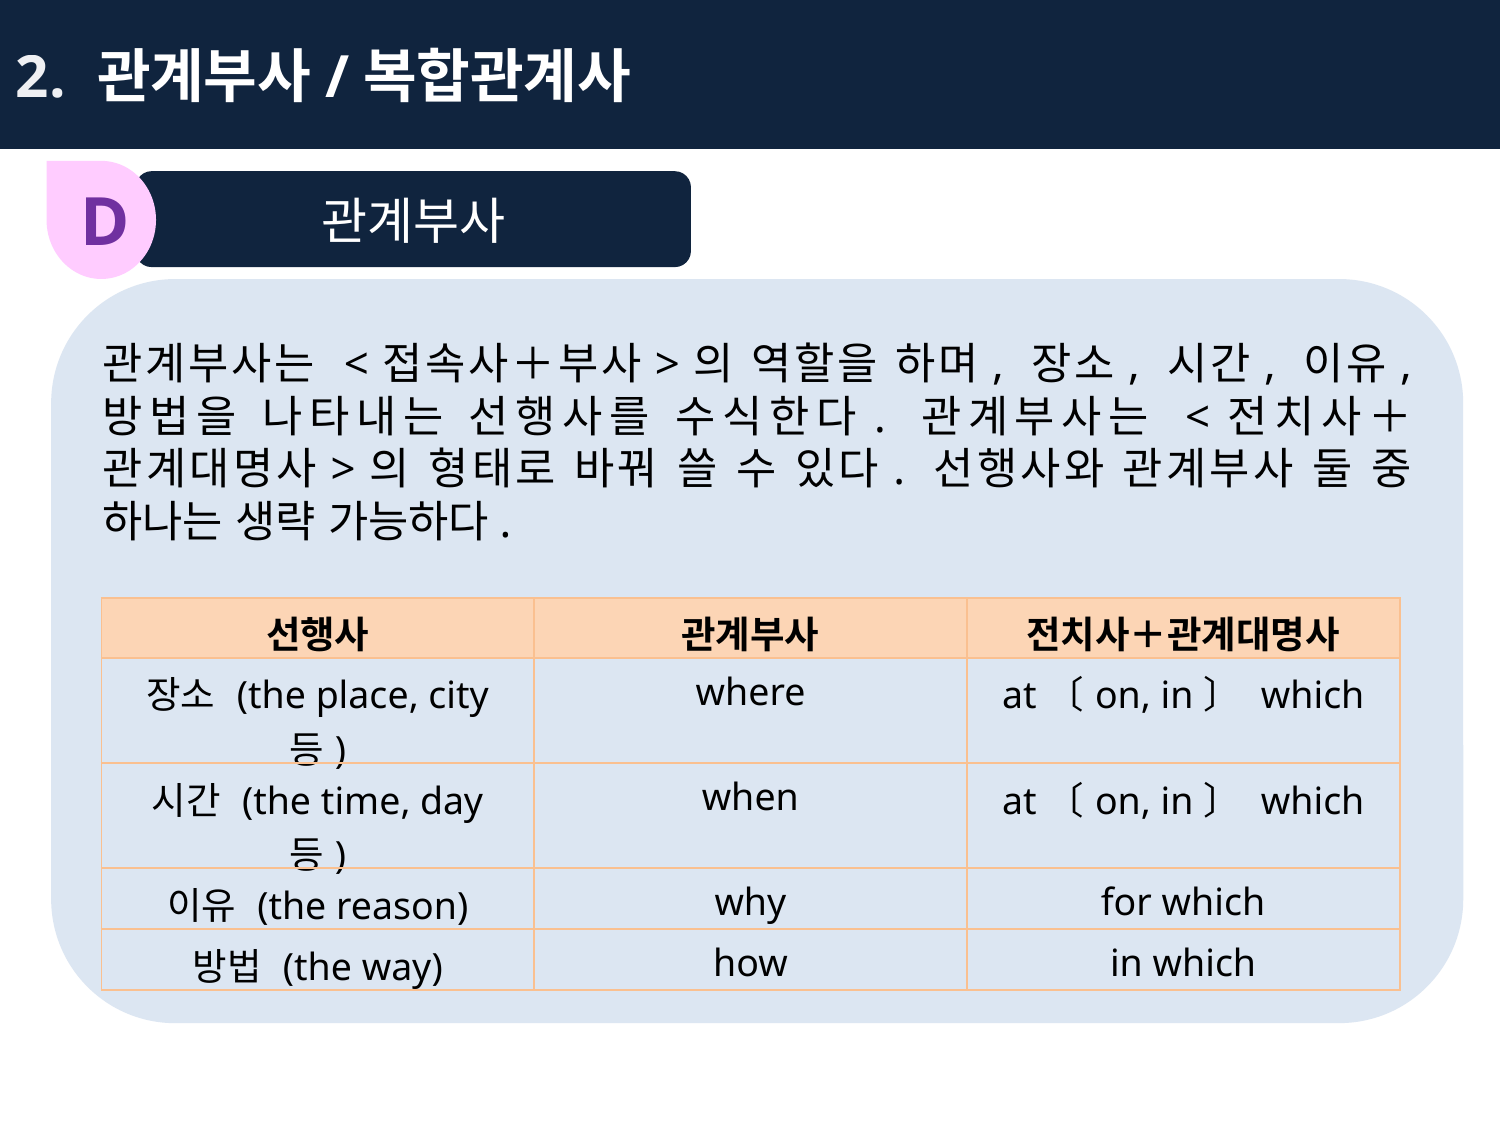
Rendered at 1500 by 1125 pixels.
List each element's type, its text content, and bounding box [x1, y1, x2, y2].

table_cell 장소 (the place, city 등) [102, 659, 533, 762]
table_cell how [535, 930, 966, 989]
table_cell 방법 (the way) [102, 930, 533, 989]
text_box 2. 관계부사/복합관계사 [0, 0, 1500, 151]
table_cell for which [968, 869, 1399, 928]
table_cell when [535, 764, 966, 867]
table_header 관계부사 [535, 599, 966, 657]
table_cell 이유 (the reason) [102, 869, 533, 928]
text_box [44, 158, 159, 282]
table_cell at〔on, in〕 which [968, 764, 1399, 867]
table_cell in which [968, 930, 1399, 989]
text_box 관계부사 [139, 169, 694, 270]
table_cell where [535, 659, 966, 762]
table_cell at〔on, in〕 which [968, 659, 1399, 762]
text_box 관계부사는 <접속사＋부사>의 역할을 하며, 장소, 시간, 이유, 방법을 나타내는 선행사를 수식한다. 관계부사는 <전치사＋관계대명사>의 형태로 바꿔 쓸 수 있다. 선행사와 관계부사 둘 중 하나는 생략 가능하다. [49, 276, 1466, 1026]
table_cell why [535, 869, 966, 928]
table_cell 시간 (the time, day 등) [102, 764, 533, 867]
table_header 전치사＋관계대명사 [968, 599, 1399, 657]
text_box D [65, 171, 137, 266]
table_header 선행사 [102, 599, 533, 657]
